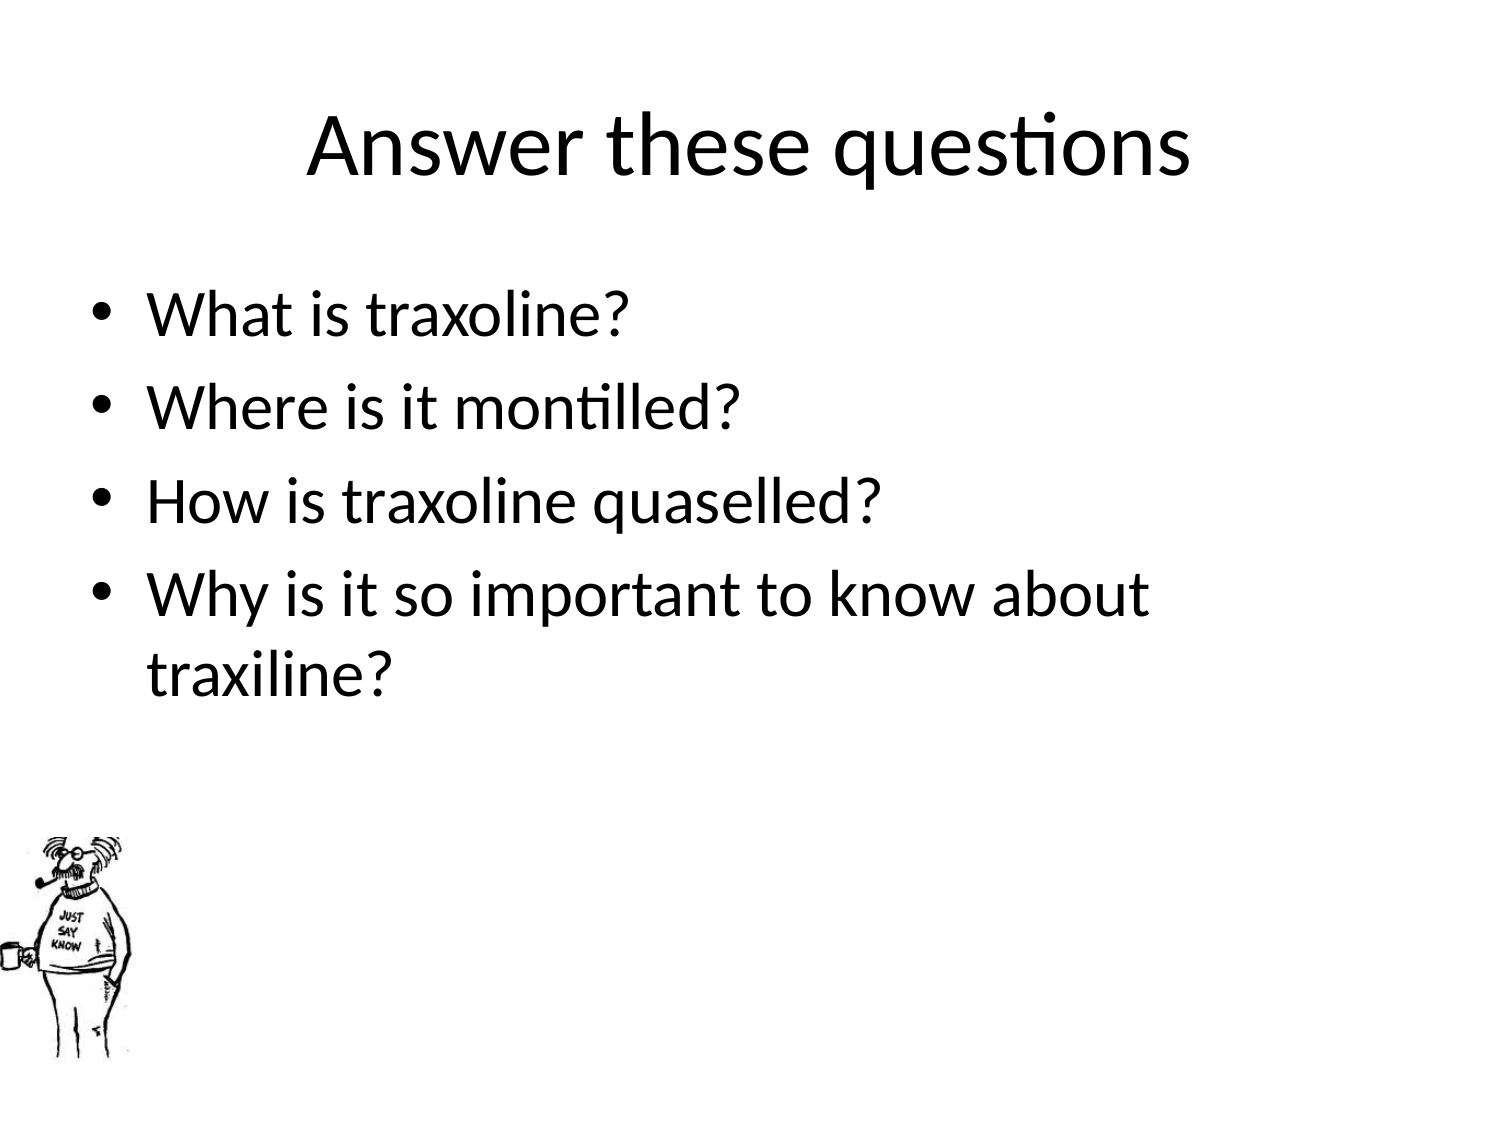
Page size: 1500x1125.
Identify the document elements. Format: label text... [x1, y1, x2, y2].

list What is traxoline? Where is it montilled? How is traxoline quaselled? Why is it so important to know about traxiline? [75, 262, 1425, 1005]
title Answer these questions [75, 45, 1425, 233]
picture [0, 837, 171, 1125]
